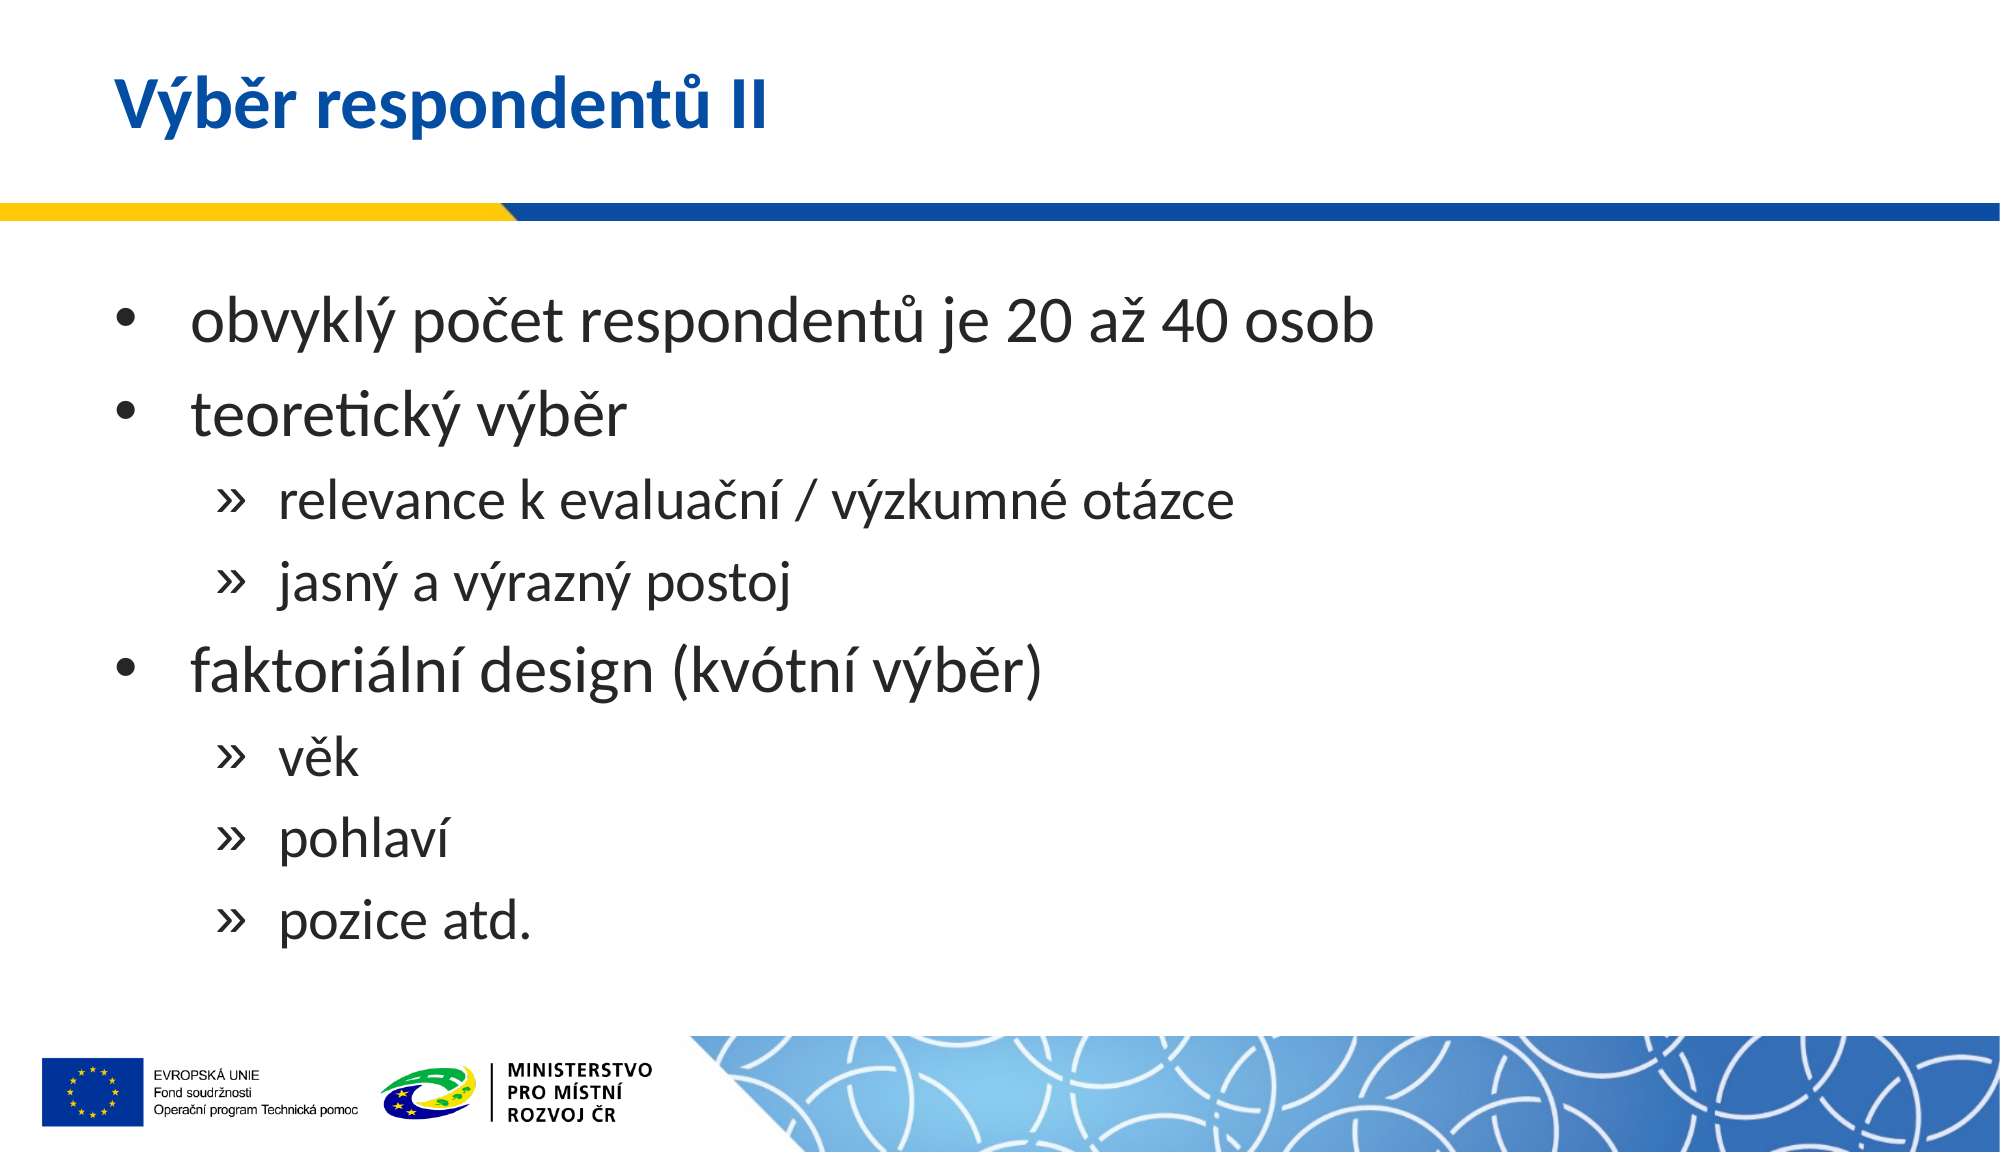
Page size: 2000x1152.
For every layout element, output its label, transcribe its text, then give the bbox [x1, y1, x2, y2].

picture [0, 203, 2000, 221]
title Výběr respondentů II [99, 46, 1900, 198]
picture [19, 1035, 674, 1149]
list obvyklý počet respondentů je 20 až 40 osob teoretický výběr relevance k evaluační / výzkumné otázce jasný a výrazný postoj faktoriální design (kvótní výběr) věk pohlaví pozice atd. [99, 268, 1900, 1029]
picture [680, 1036, 2000, 1152]
